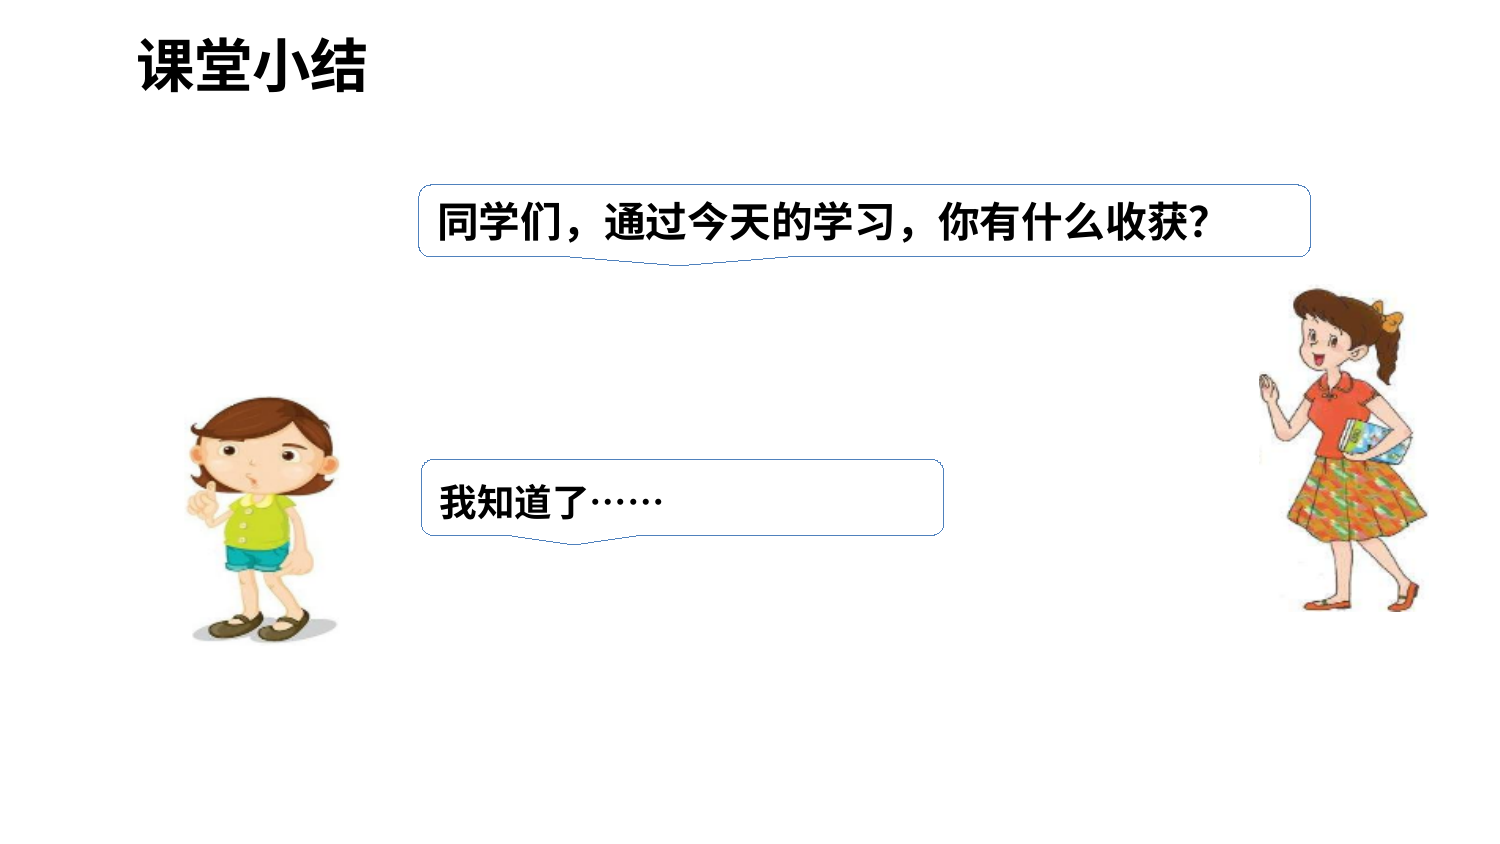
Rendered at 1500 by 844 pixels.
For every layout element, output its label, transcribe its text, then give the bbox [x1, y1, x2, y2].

text_box 同学们，通过今天的学习，你有什么收获？ [418, 184, 1311, 266]
picture [180, 394, 344, 646]
text_box 我知道了…… [421, 459, 944, 545]
text_box 课堂小结 [121, 21, 395, 107]
picture [1259, 284, 1429, 613]
